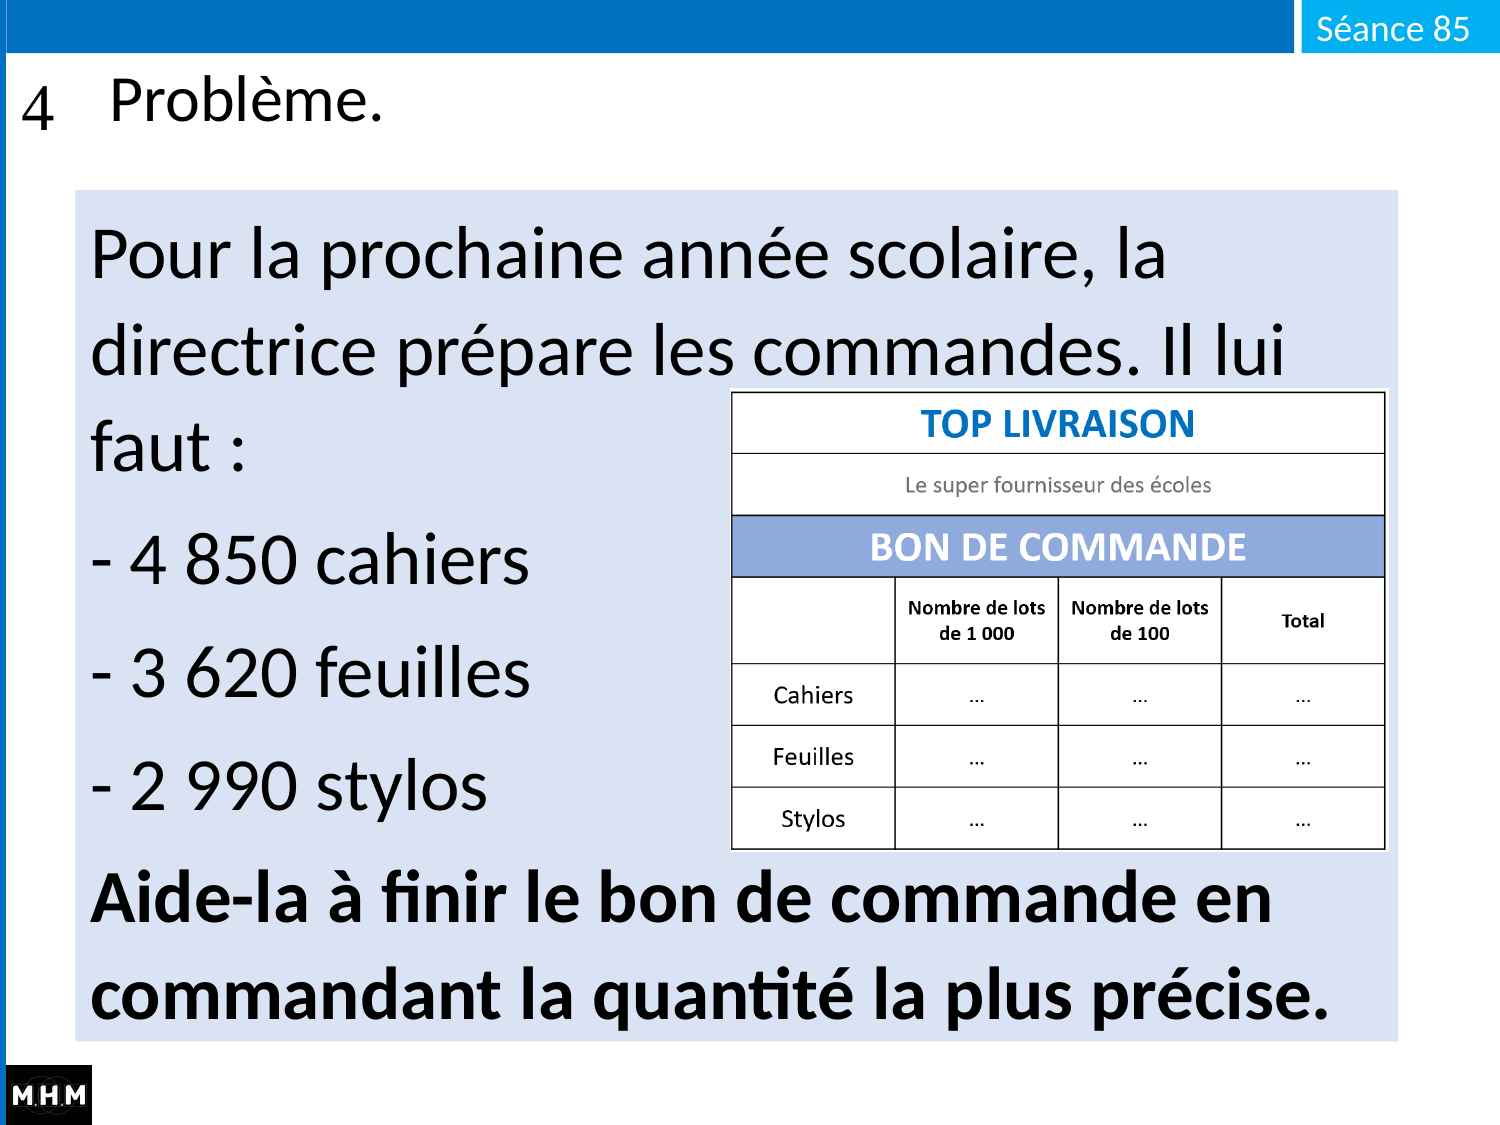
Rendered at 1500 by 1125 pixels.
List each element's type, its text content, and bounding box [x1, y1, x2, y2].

title Problème. [94, 57, 1389, 144]
text_box Pour la prochaine année scolaire, la directrice prépare les commandes. Il lui faut : - 4 850 cahiers - 3 620 feuilles - 2 990 stylos Aide-la à finir le bon de commande en commandant la quantité la plus précise. [75, 190, 1399, 1042]
picture [6, 1065, 92, 1125]
picture [730, 388, 1389, 852]
